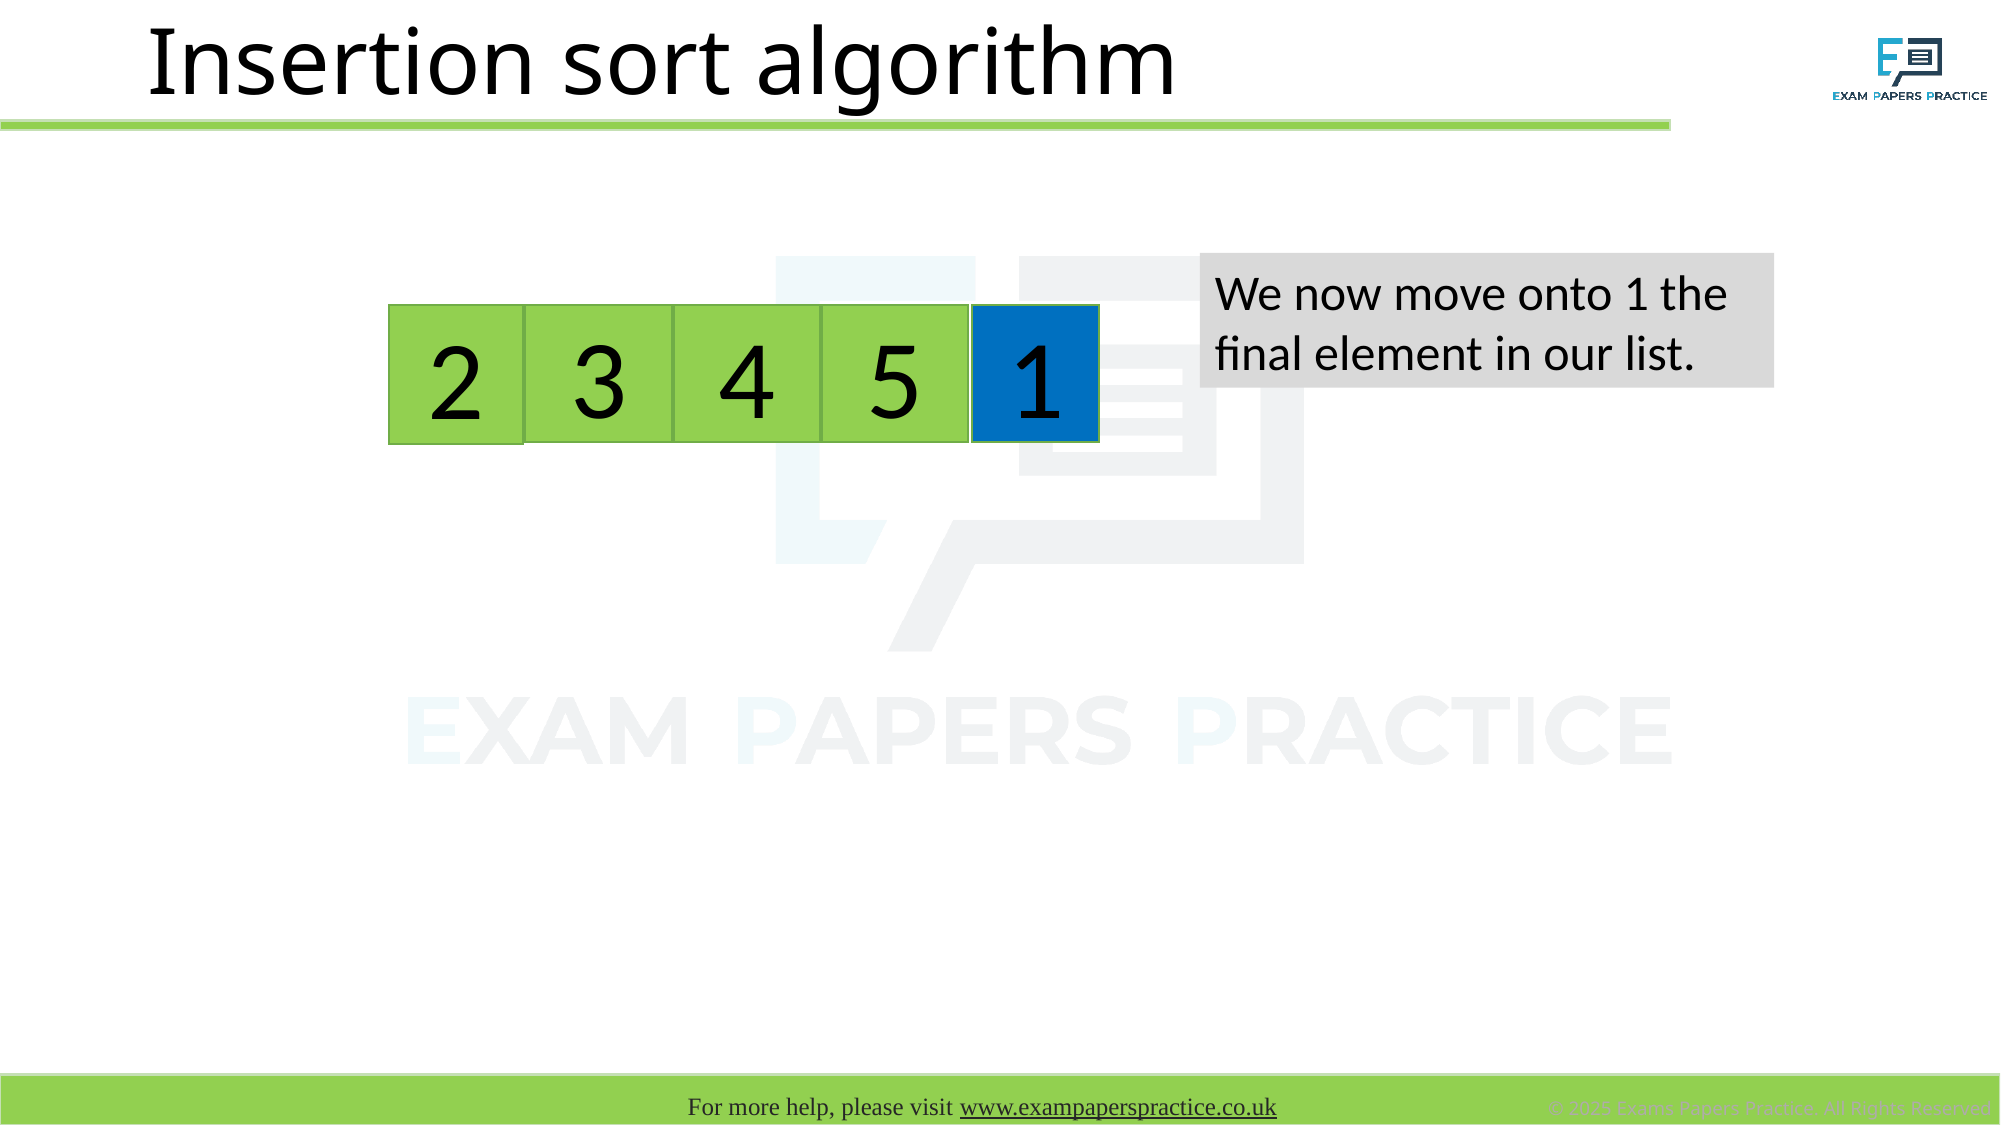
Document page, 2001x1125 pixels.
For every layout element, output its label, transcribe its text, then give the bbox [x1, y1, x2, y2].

text_box We now move onto 1 the final element in our list. [1199, 252, 1775, 388]
text_box 1 [971, 304, 1100, 443]
text_box 2 [388, 304, 524, 445]
title Insertion sort algorithm [132, 0, 1200, 162]
text_box 5 [821, 304, 969, 443]
text_box 4 [673, 304, 821, 443]
text_box 3 [524, 304, 673, 443]
